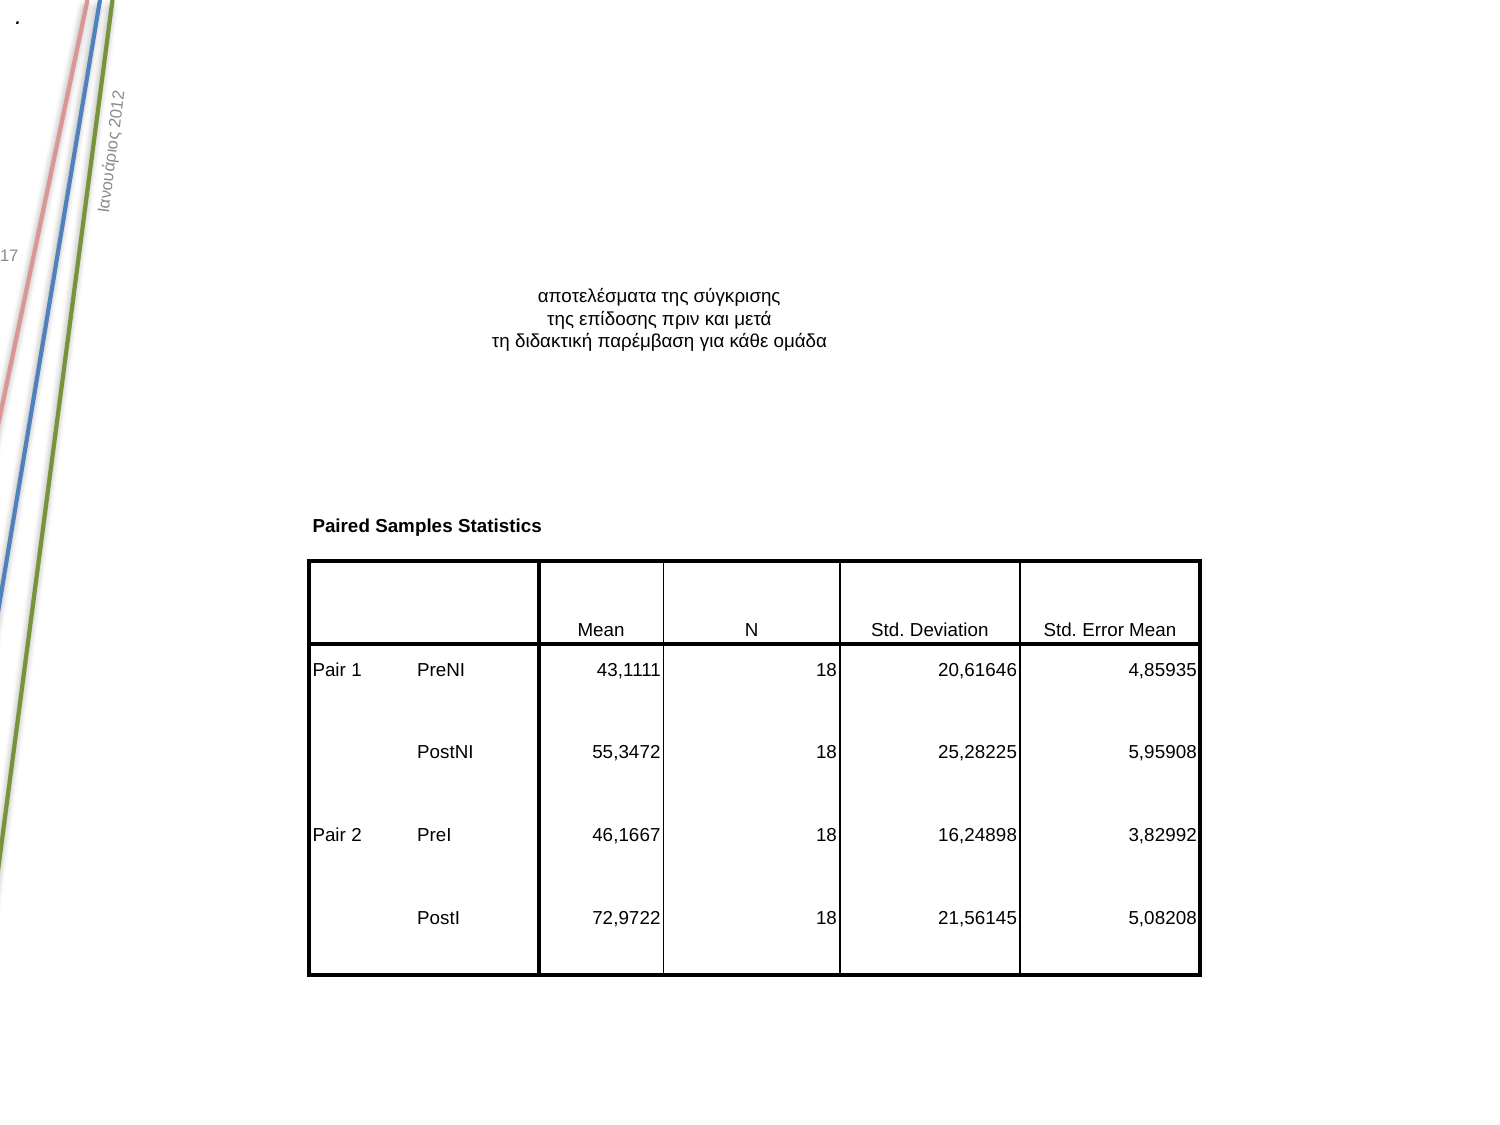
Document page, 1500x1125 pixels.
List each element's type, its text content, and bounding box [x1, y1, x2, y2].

table_cell 20,61646 [841, 646, 1019, 726]
table_cell 55,3472 [541, 726, 663, 809]
table_cell 16,24898 [841, 809, 1019, 892]
table_header Paired Samples Statistics [309, 478, 1200, 559]
table_cell 46,1667 [541, 809, 663, 892]
table_cell 18 [664, 892, 839, 973]
table_cell 18 [664, 646, 839, 726]
table_cell Std. Deviation [841, 563, 1019, 642]
table_cell PostNI [414, 726, 537, 809]
table_cell 72,9722 [541, 892, 663, 973]
table_cell Pair 1 [311, 646, 414, 809]
text_box . [0, 0, 38, 83]
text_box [0, 281, 382, 394]
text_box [0, 412, 526, 538]
table_cell Pair 2 [311, 809, 414, 973]
table_cell 18 [664, 809, 839, 892]
table_cell Mean [541, 563, 663, 642]
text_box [0, 187, 276, 279]
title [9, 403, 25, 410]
title αποτελέσματα της σύγκρισης της επίδοσης πριν και μετά τη διδακτική παρέμβαση για κάθε ομάδα [65, 224, 1375, 413]
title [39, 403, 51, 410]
table_cell [311, 563, 414, 642]
table_cell PreI [414, 809, 537, 892]
table_cell PostI [414, 892, 537, 973]
table_cell N [664, 563, 839, 642]
table_cell 43,1111 [541, 646, 663, 726]
table_cell 3,82992 [1021, 809, 1198, 892]
table_cell 5,08208 [1021, 892, 1198, 973]
table_cell 21,56145 [841, 892, 1019, 973]
table_cell 5,95908 [1021, 726, 1198, 809]
table_cell [414, 563, 537, 642]
table_cell Std. Error Mean [1021, 563, 1198, 642]
text_box Ιανουάριος 2012 [75, 0, 160, 185]
table_cell PreNI [414, 646, 537, 726]
table_cell 18 [664, 726, 839, 809]
table_cell 25,28225 [841, 726, 1019, 809]
table_cell 4,85935 [1021, 646, 1198, 726]
